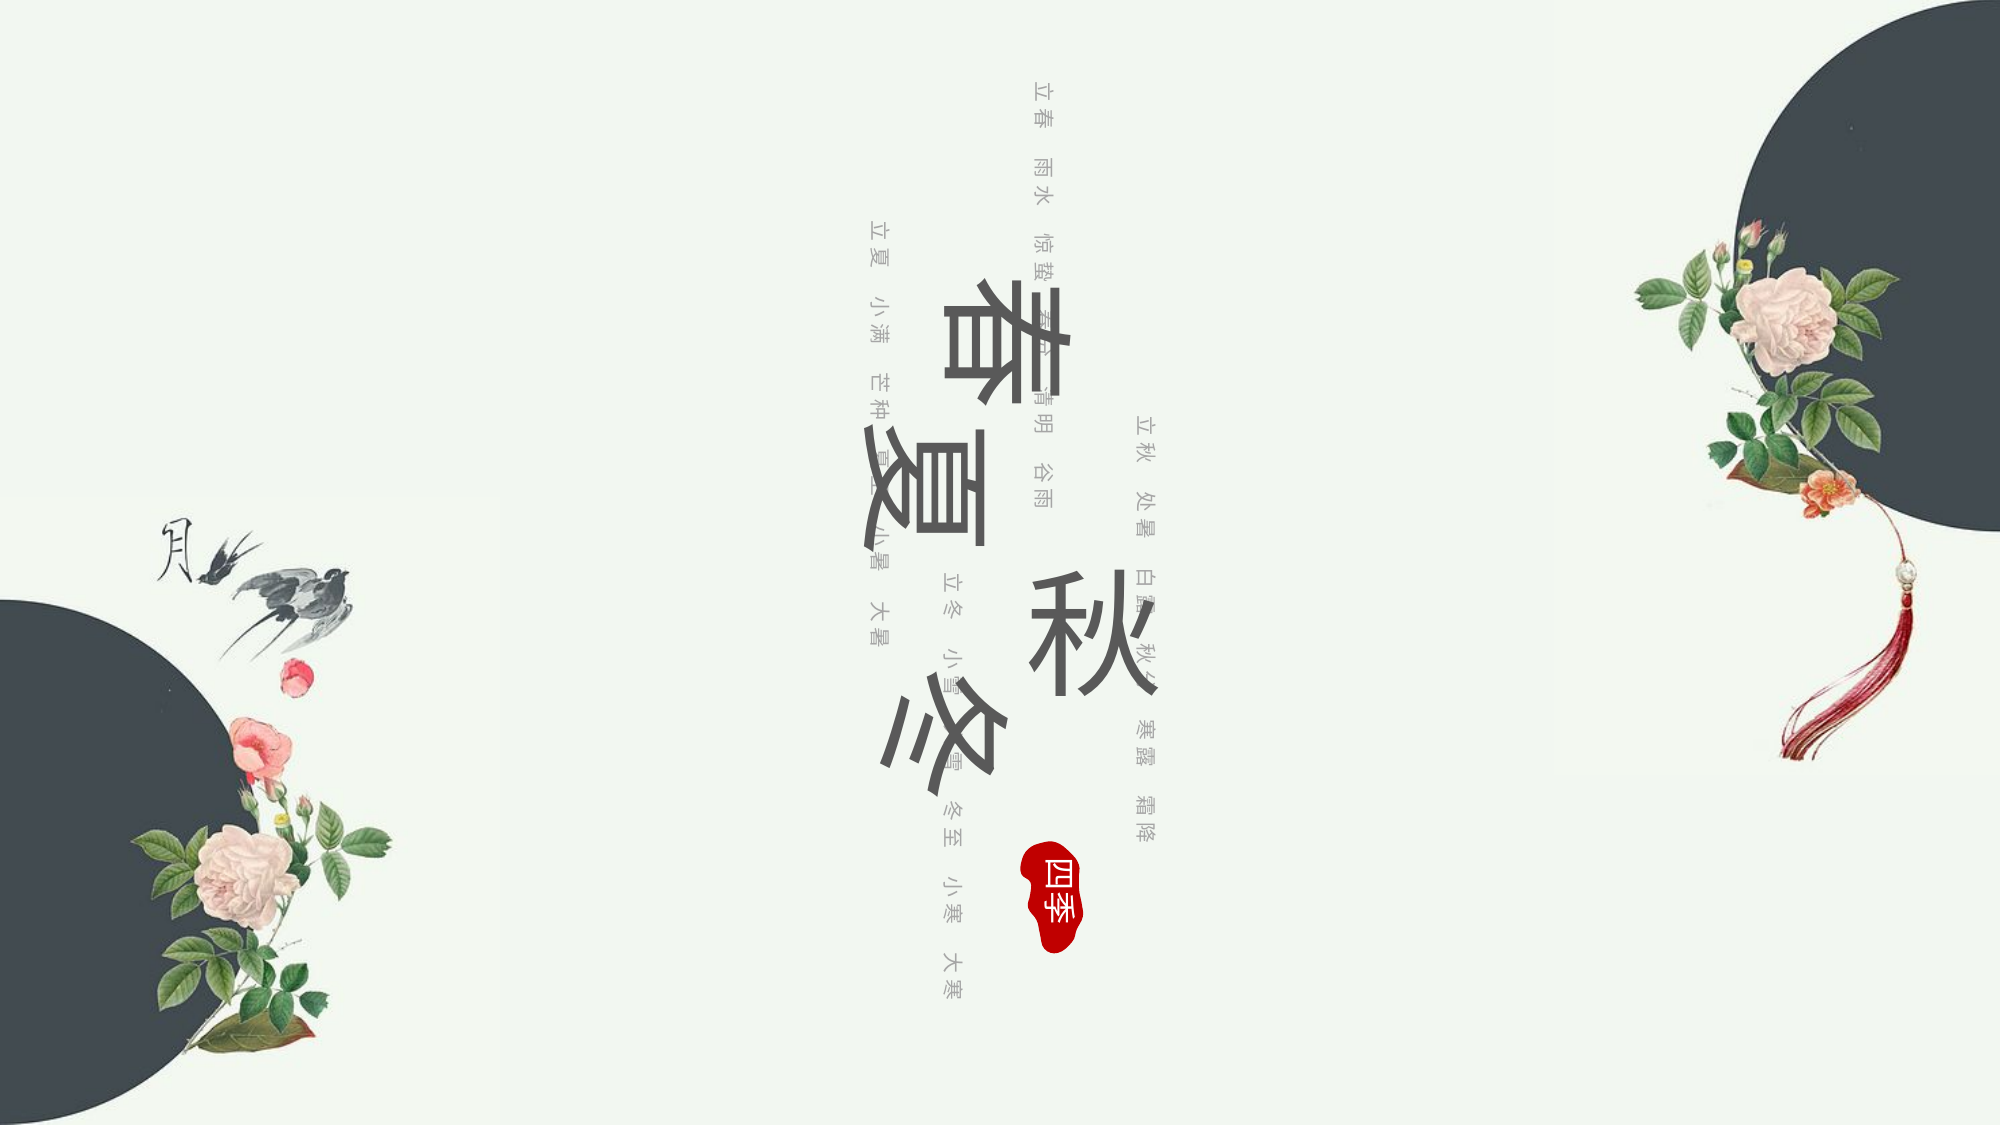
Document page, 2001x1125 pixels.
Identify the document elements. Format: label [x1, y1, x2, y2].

text_box [0, 0, 2000, 1125]
picture [0, 497, 501, 1125]
picture [1554, 0, 2000, 775]
text_box [823, 66, 1167, 1125]
